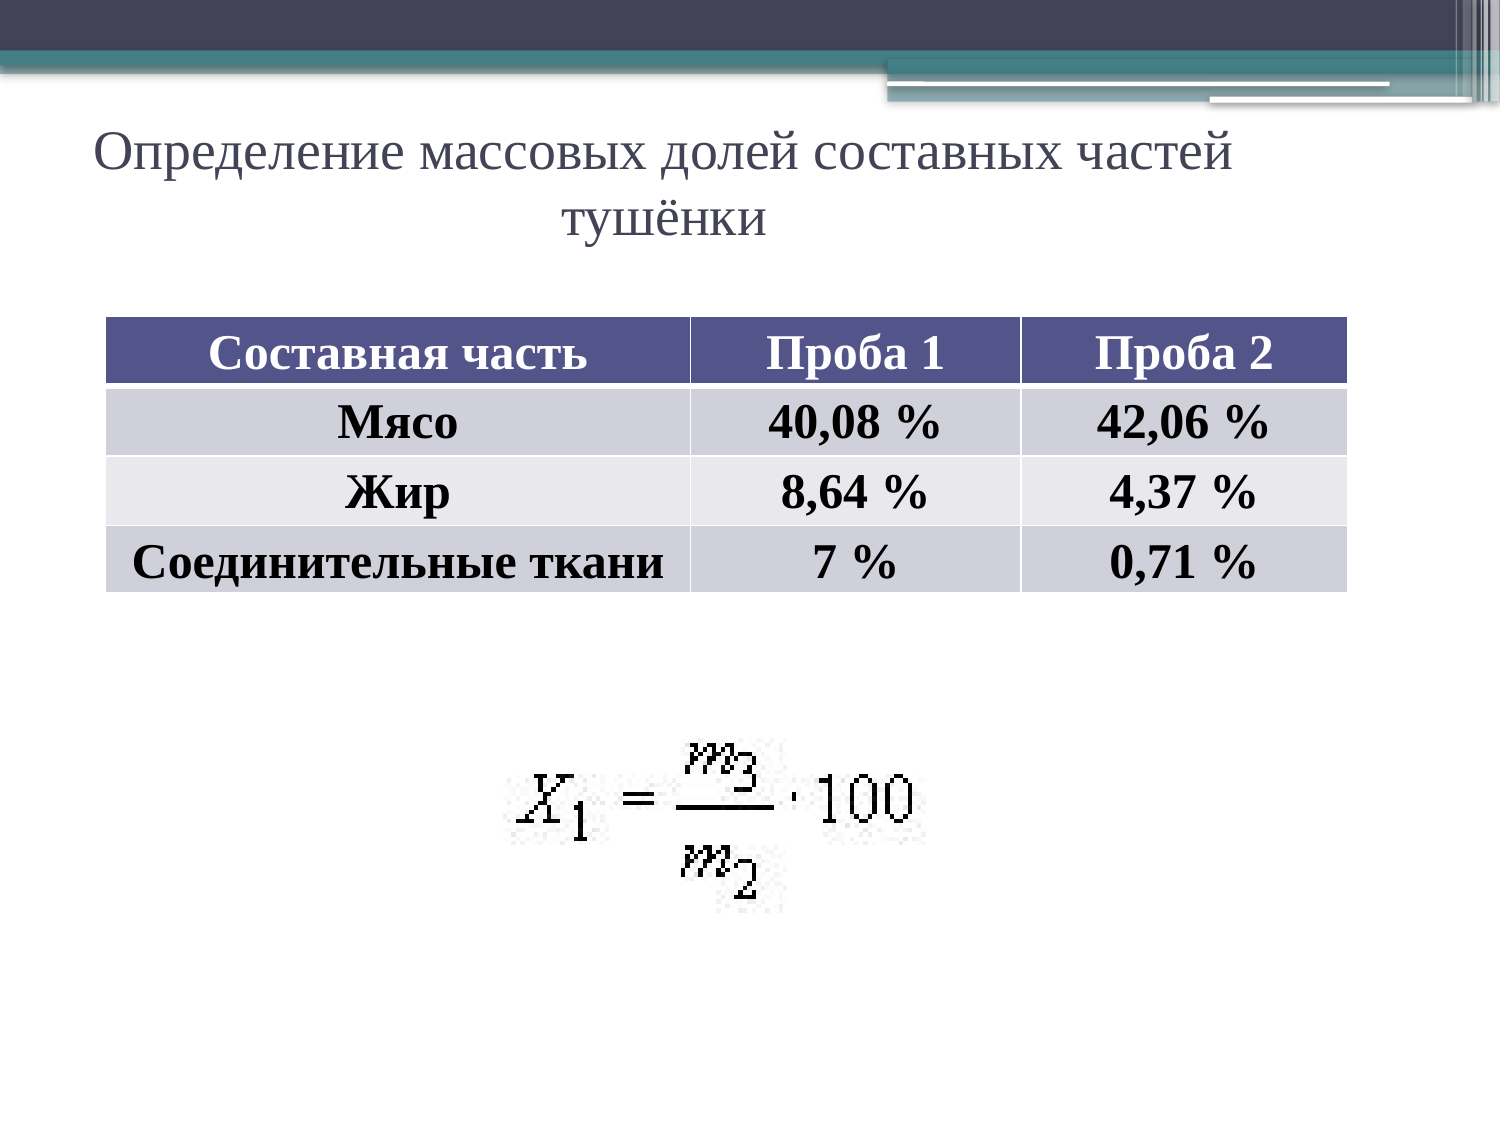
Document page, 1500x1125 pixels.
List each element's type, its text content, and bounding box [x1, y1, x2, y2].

table_cell 8,64 % [691, 457, 1020, 525]
table_cell 0,71 % [1022, 526, 1347, 592]
table_cell Соединительные ткани [106, 526, 690, 592]
table_cell 42,06 % [1022, 389, 1347, 455]
table_cell Жир [106, 457, 690, 525]
table_cell 7 % [691, 526, 1020, 592]
table_cell 4,37 % [1022, 457, 1347, 525]
table_cell 40,08 % [691, 389, 1020, 455]
picture [503, 702, 926, 913]
table_header Проба 2 [1022, 317, 1347, 383]
title Определение массовых долей составных частей тушёнки [70, 105, 1258, 255]
table_header Проба 1 [691, 317, 1020, 383]
table_cell Мясо [106, 389, 690, 455]
table_header Составная часть [106, 317, 690, 383]
